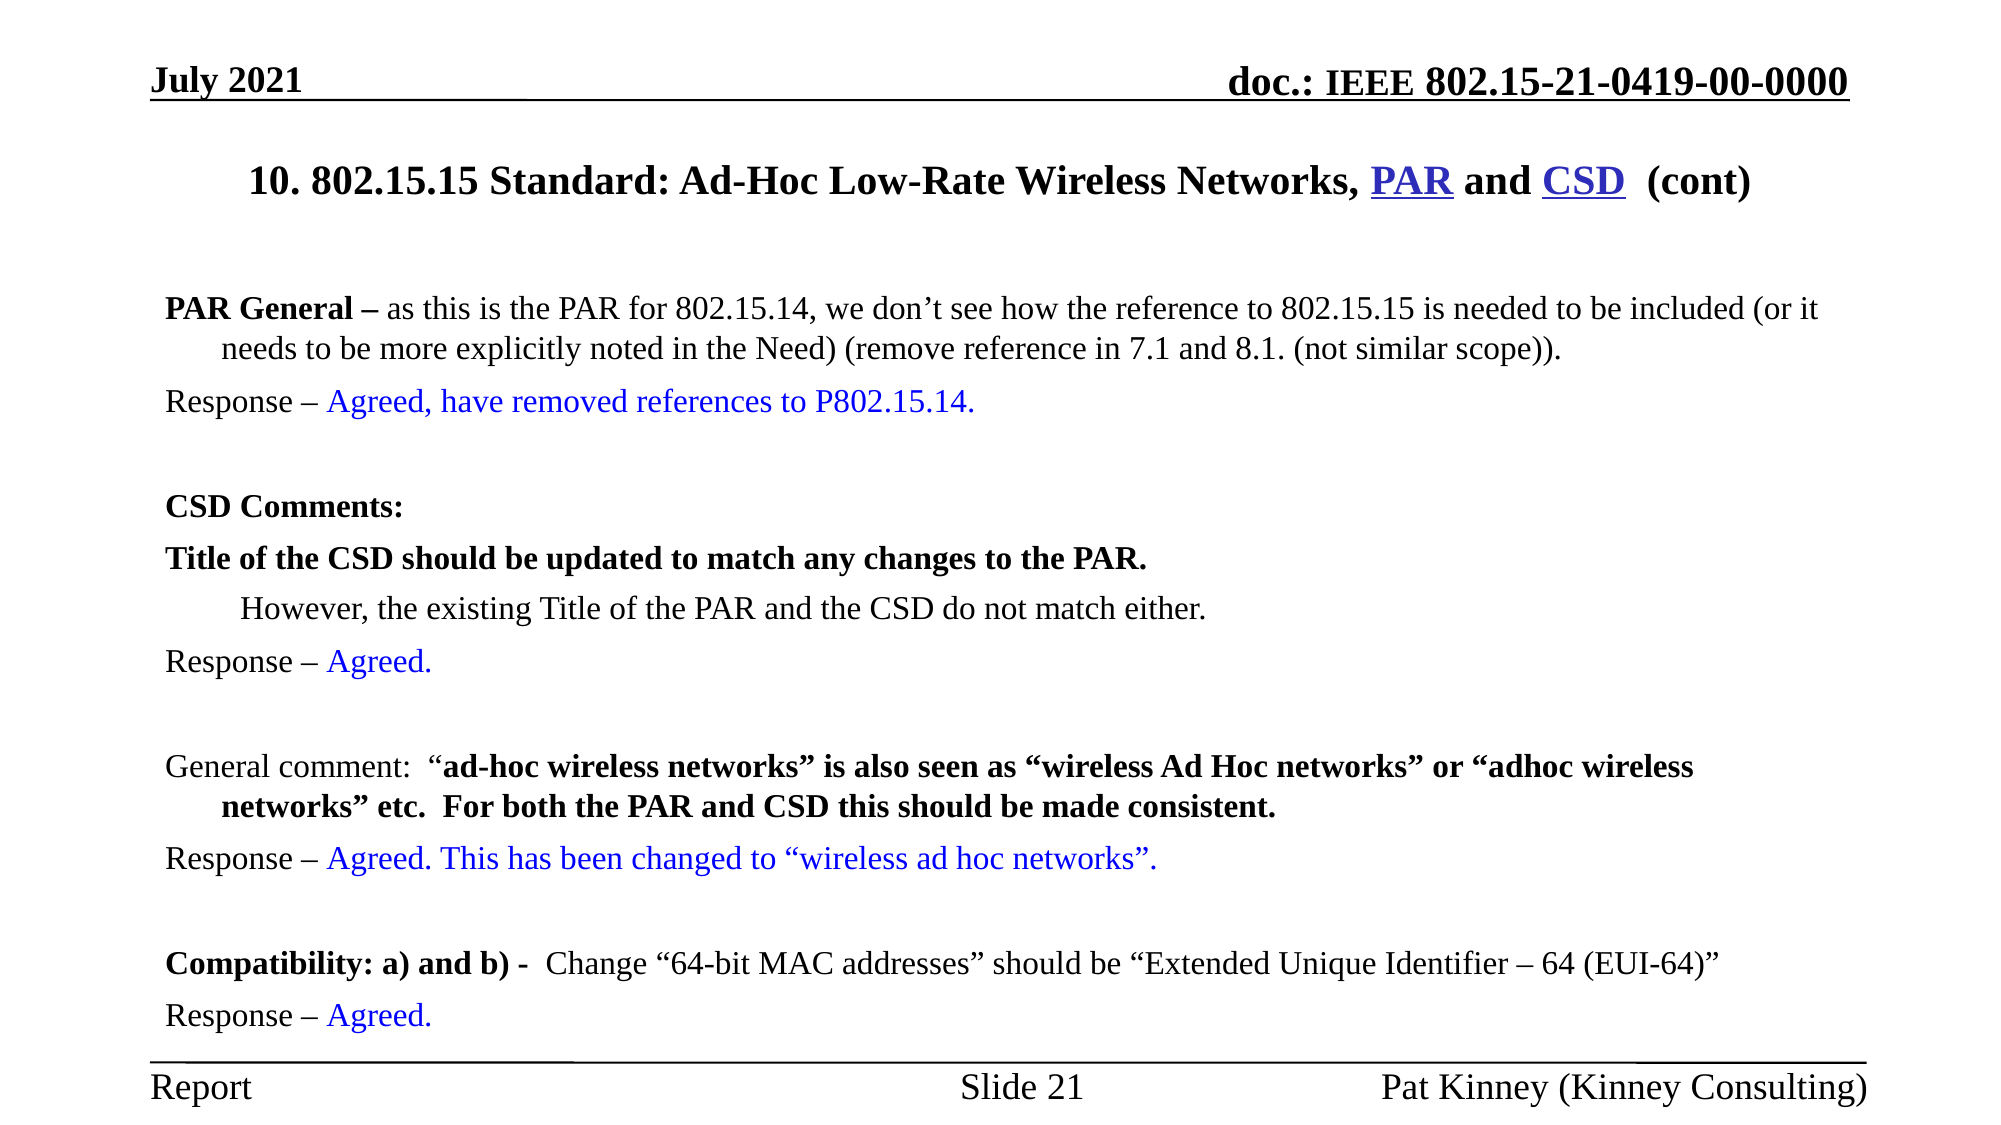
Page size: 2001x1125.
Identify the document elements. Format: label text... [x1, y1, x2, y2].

slide_number Slide 21 [950, 1061, 1095, 1125]
list PAR General – as this is the PAR for 802.15.14, we don’t see how the reference to 802.15.15 is needed to be included (or it needs to be more explicitly noted in the Need) (remove reference in 7.1 and 8.1. (not similar scope)). Response – Agreed, have removed references to P802.15.14. CSD Comments: Title of the CSD should be updated to match any changes to the PAR. However, the existing Title of the PAR and the CSD do not match either. Response – Agreed. General comment: “ad-hoc wireless networks” is also seen as “wireless Ad Hoc networks” or “adhoc wireless networks” etc. For both the PAR and CSD this should be made consistent. Response – Agreed. This has been changed to “wireless ad hoc networks”. Compatibility: a) and b) - Change “64-bit MAC addresses” should be “Extended Unique Identifier – 64 (EUI-64)” Response – Agreed. [149, 278, 1850, 1063]
title 10. 802.15.15 Standard: Ad-Hoc Low-Rate Wireless Networks, PAR and CSD (cont) [149, 112, 1850, 244]
text_box Pat Kinney (Kinney Consulting) [1330, 1062, 1869, 1122]
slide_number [149, 49, 431, 100]
